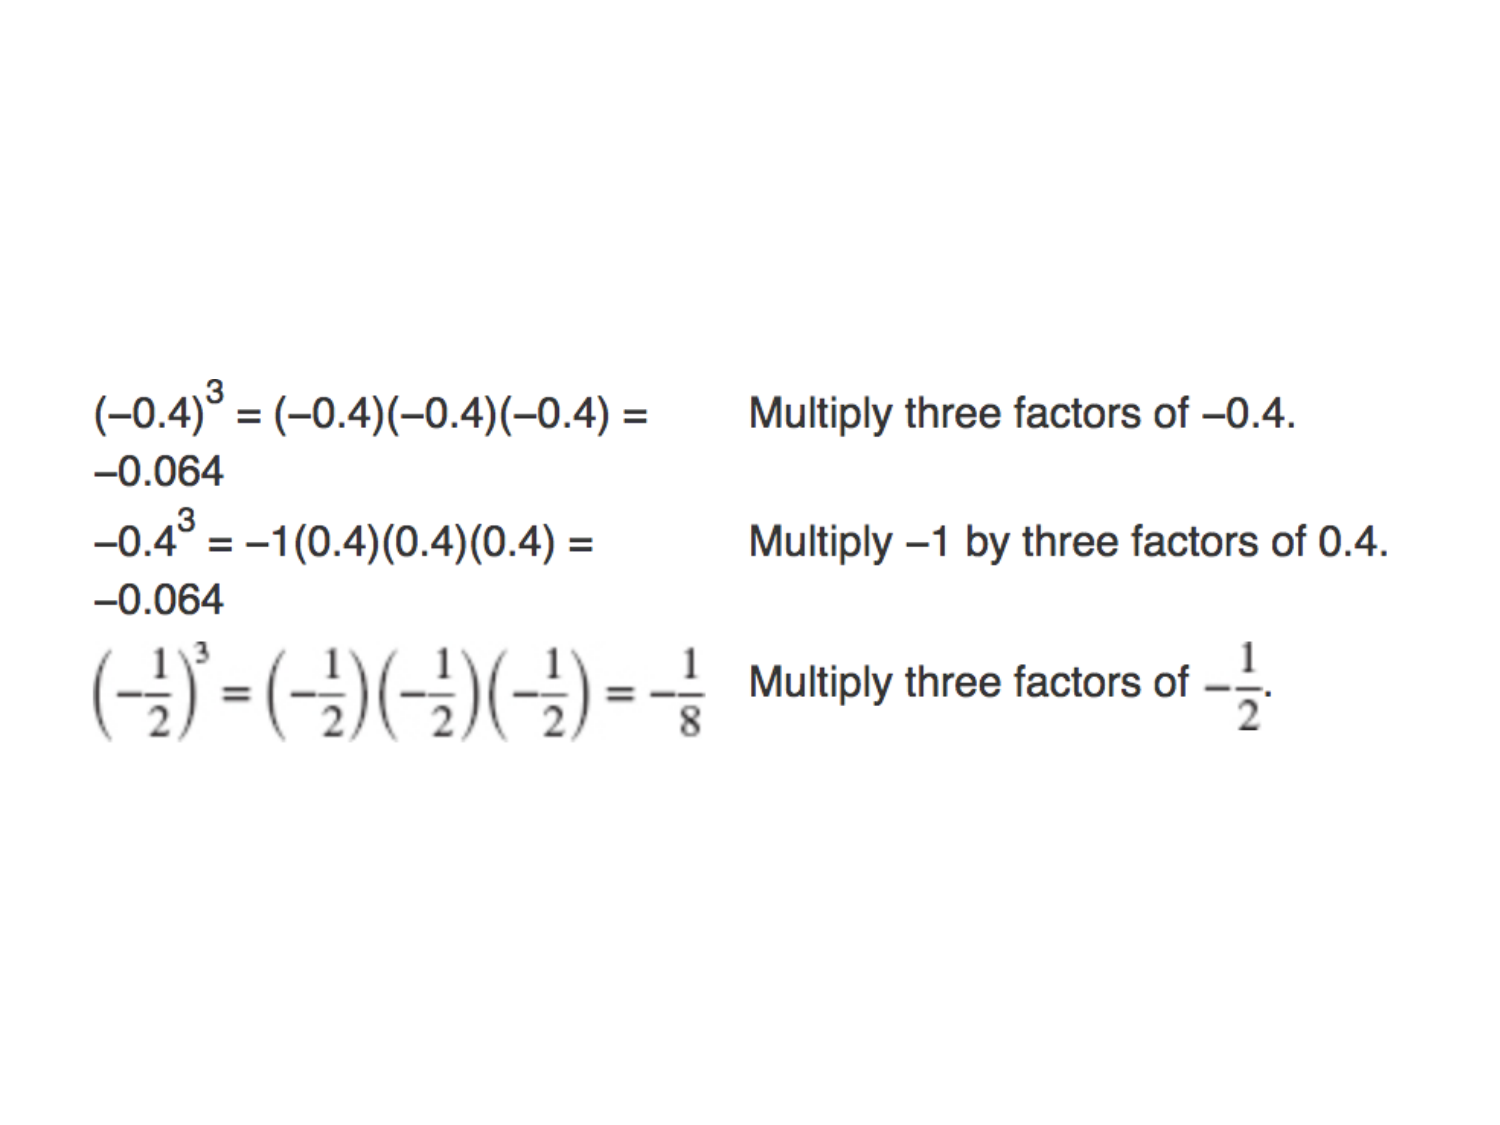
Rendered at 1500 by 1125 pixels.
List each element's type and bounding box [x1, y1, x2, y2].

list [74, 198, 1426, 942]
